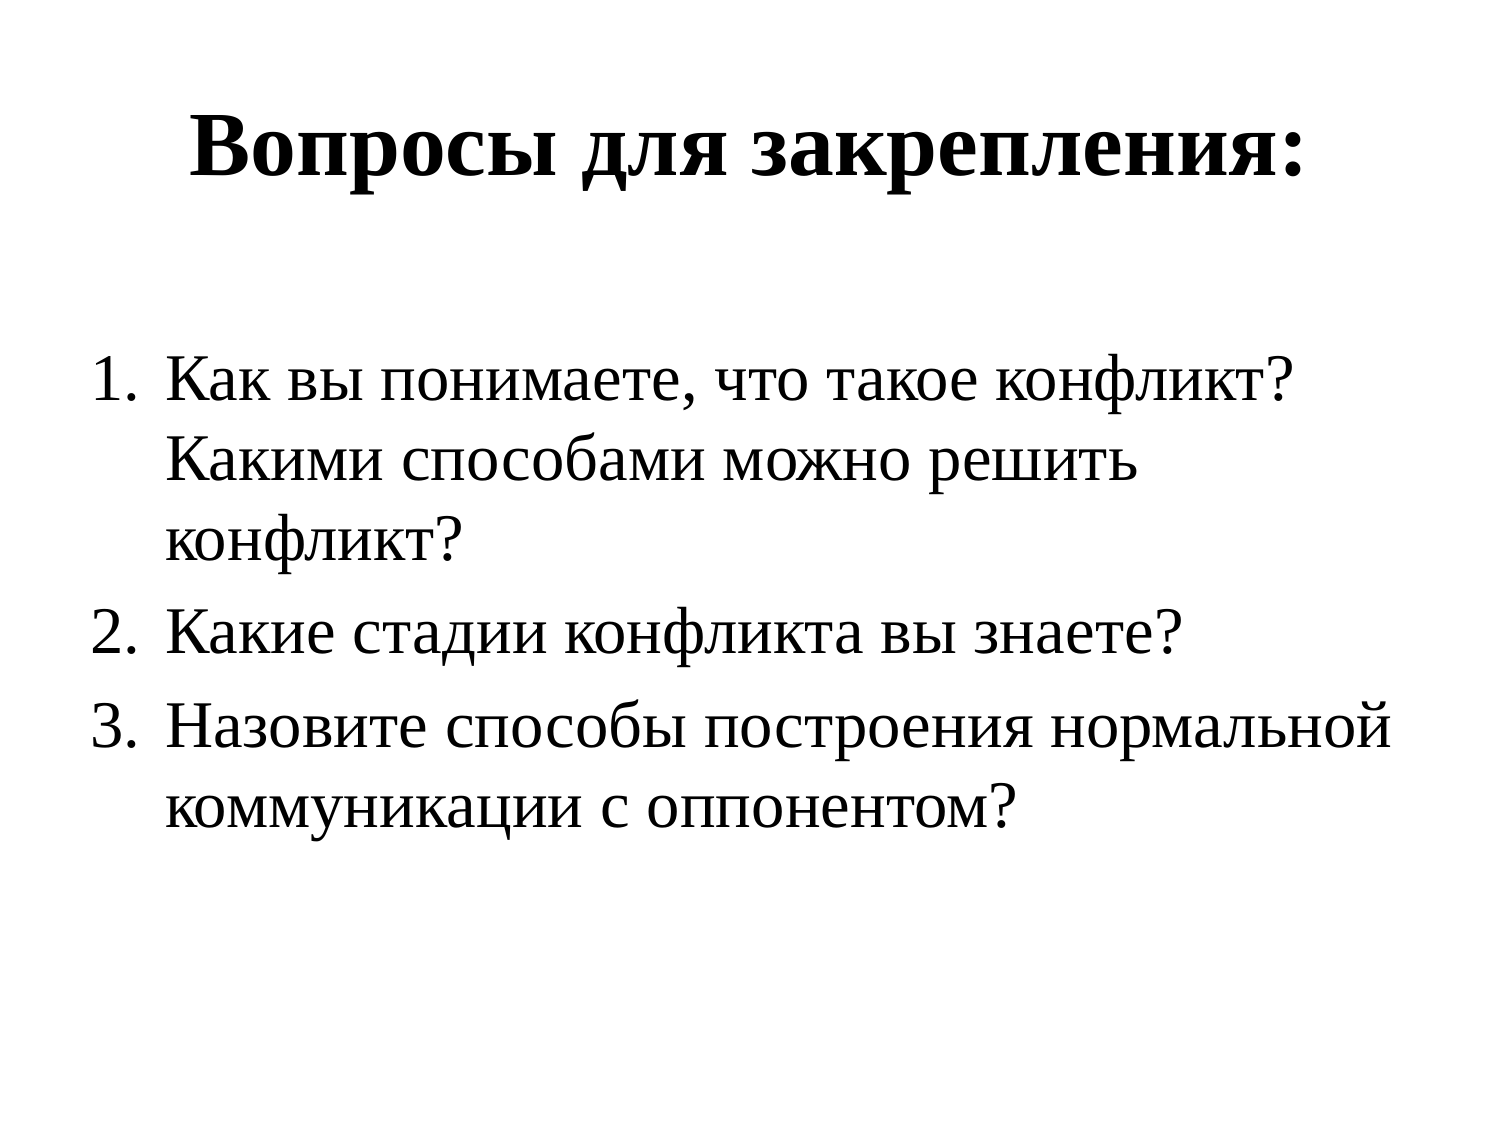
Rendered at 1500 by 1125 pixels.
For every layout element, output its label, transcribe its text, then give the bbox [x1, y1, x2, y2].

list Как вы понимаете, что такое конфликт? Какими способами можно решить конфликт? Какие стадии конфликта вы знаете? Назовите способы построения нормальной коммуникации с оппонентом? [75, 262, 1425, 1005]
title Вопросы для закрепления: [75, 45, 1425, 233]
